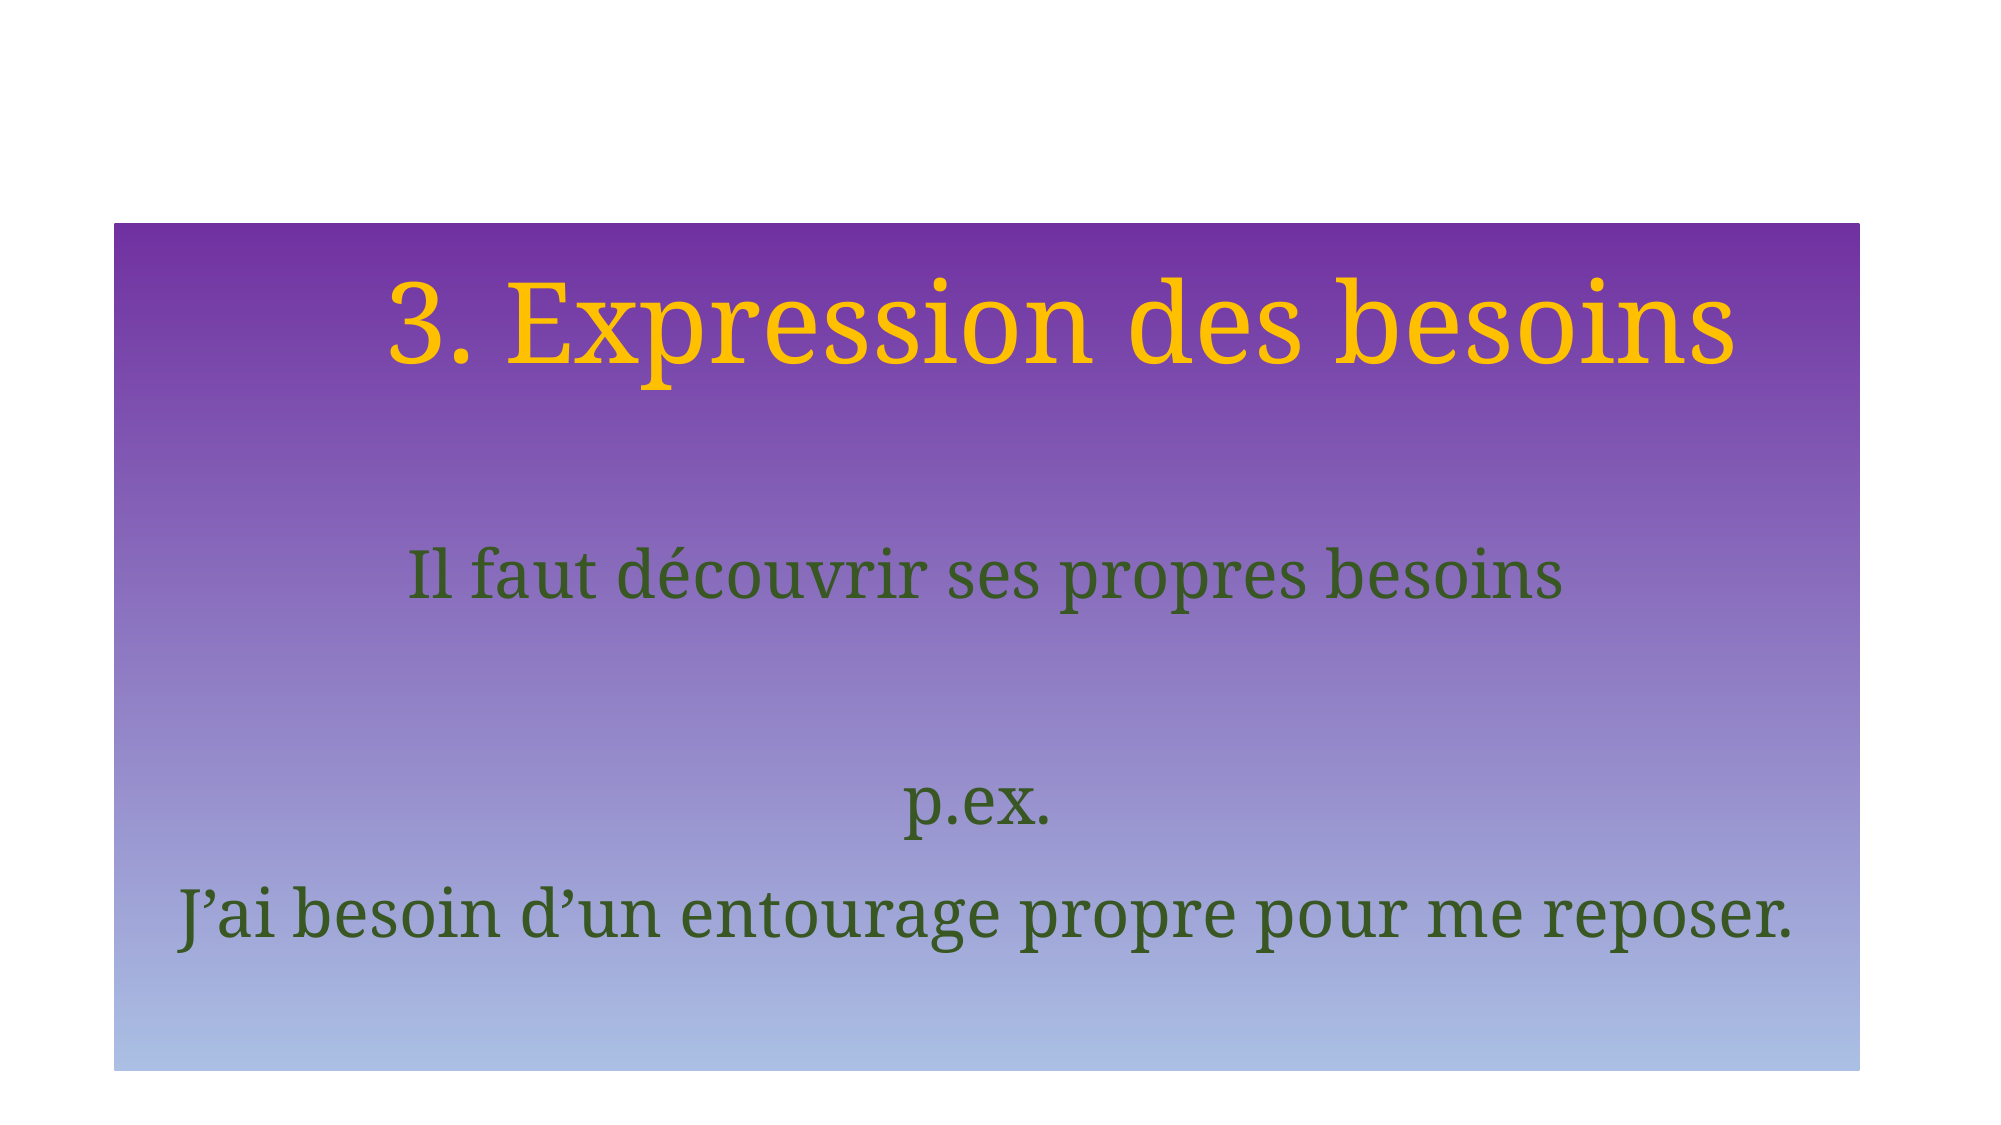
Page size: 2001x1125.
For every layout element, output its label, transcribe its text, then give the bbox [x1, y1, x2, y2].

text_box 3. Expression des besoins Il faut découvrir ses propres besoins p.ex. J’ai besoin d’un entourage propre pour me reposer. [114, 223, 1860, 1071]
